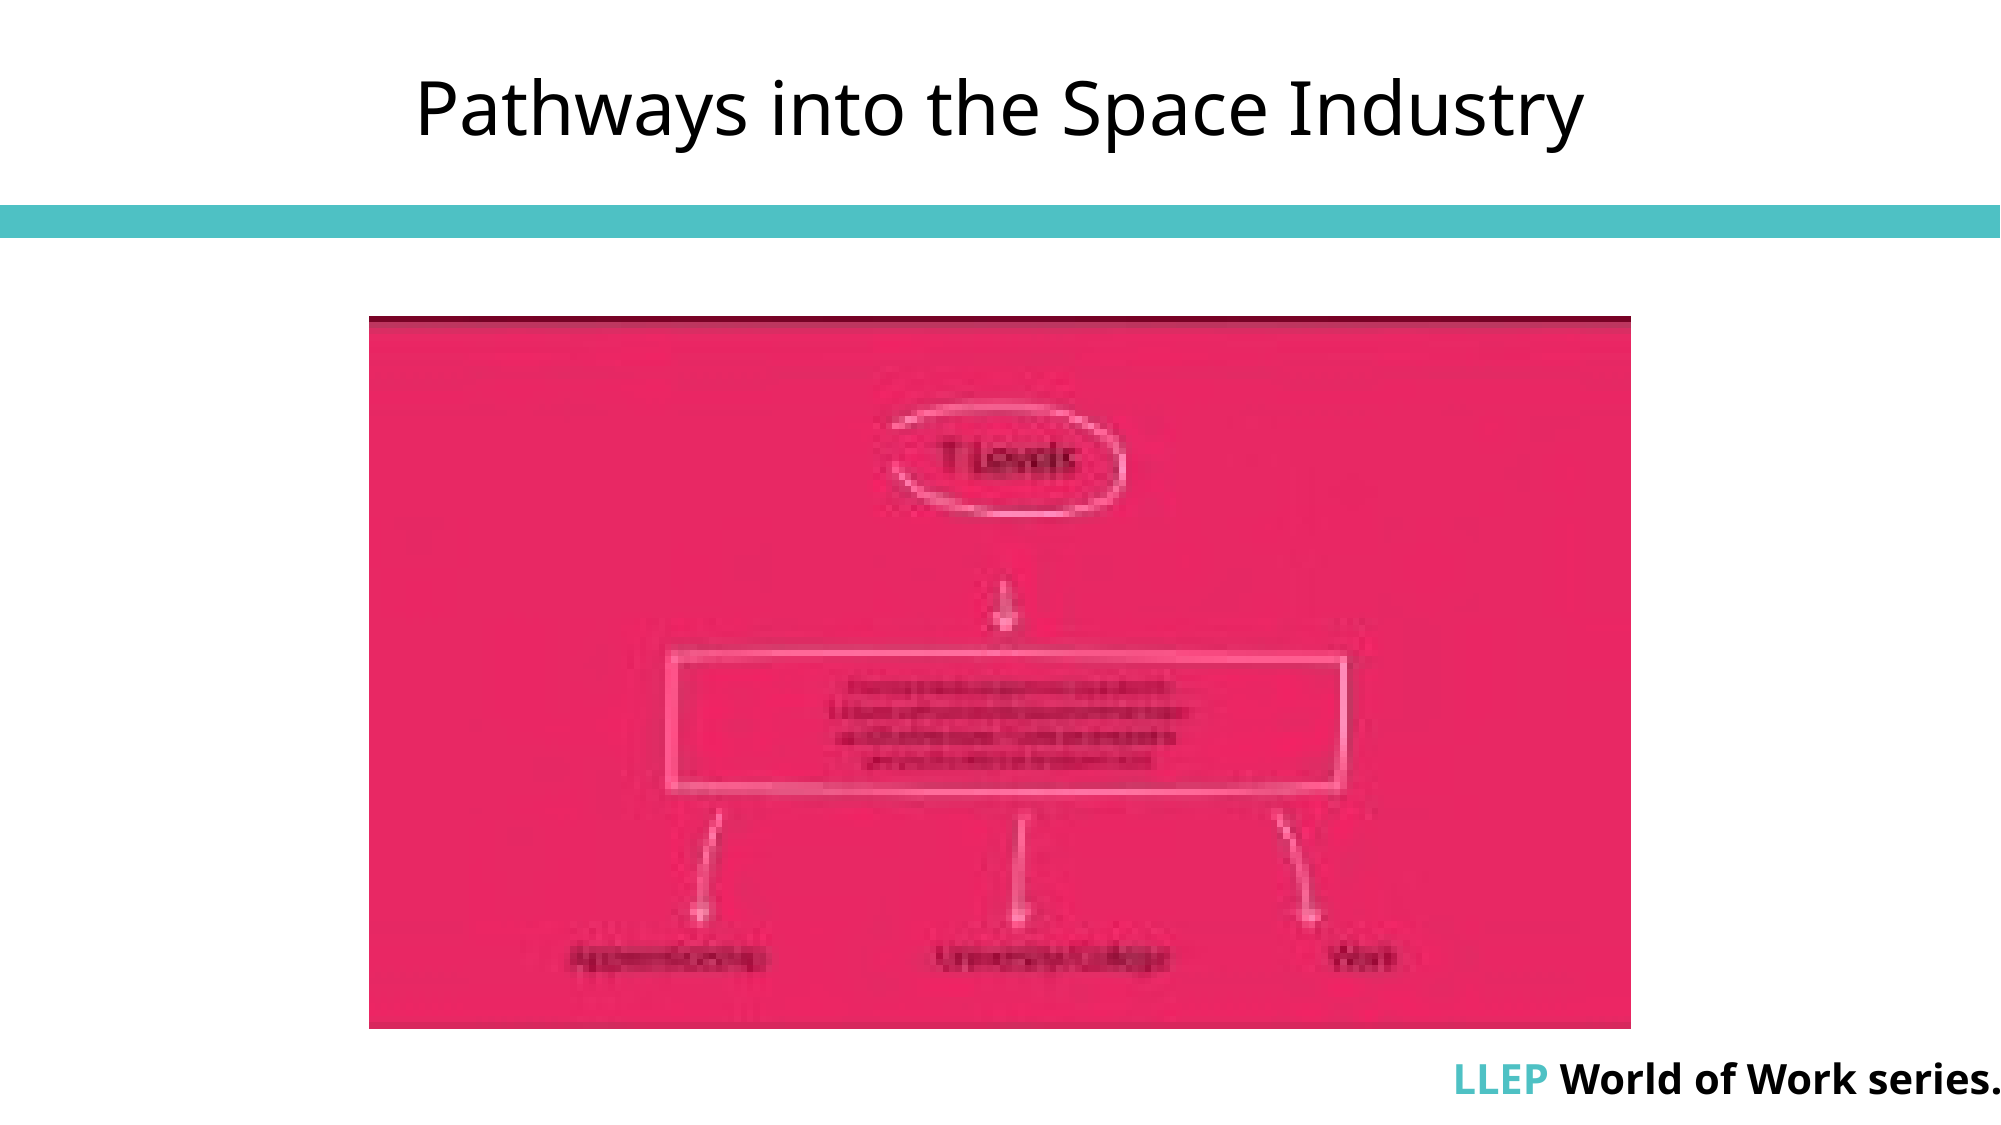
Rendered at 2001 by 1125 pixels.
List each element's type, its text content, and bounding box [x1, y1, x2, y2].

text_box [368, 315, 1632, 1030]
list Pathways into the Space Industry [0, 0, 2000, 205]
text_box LLEP World of Work series. [1437, 1045, 2000, 1111]
text_box [0, 205, 2000, 238]
